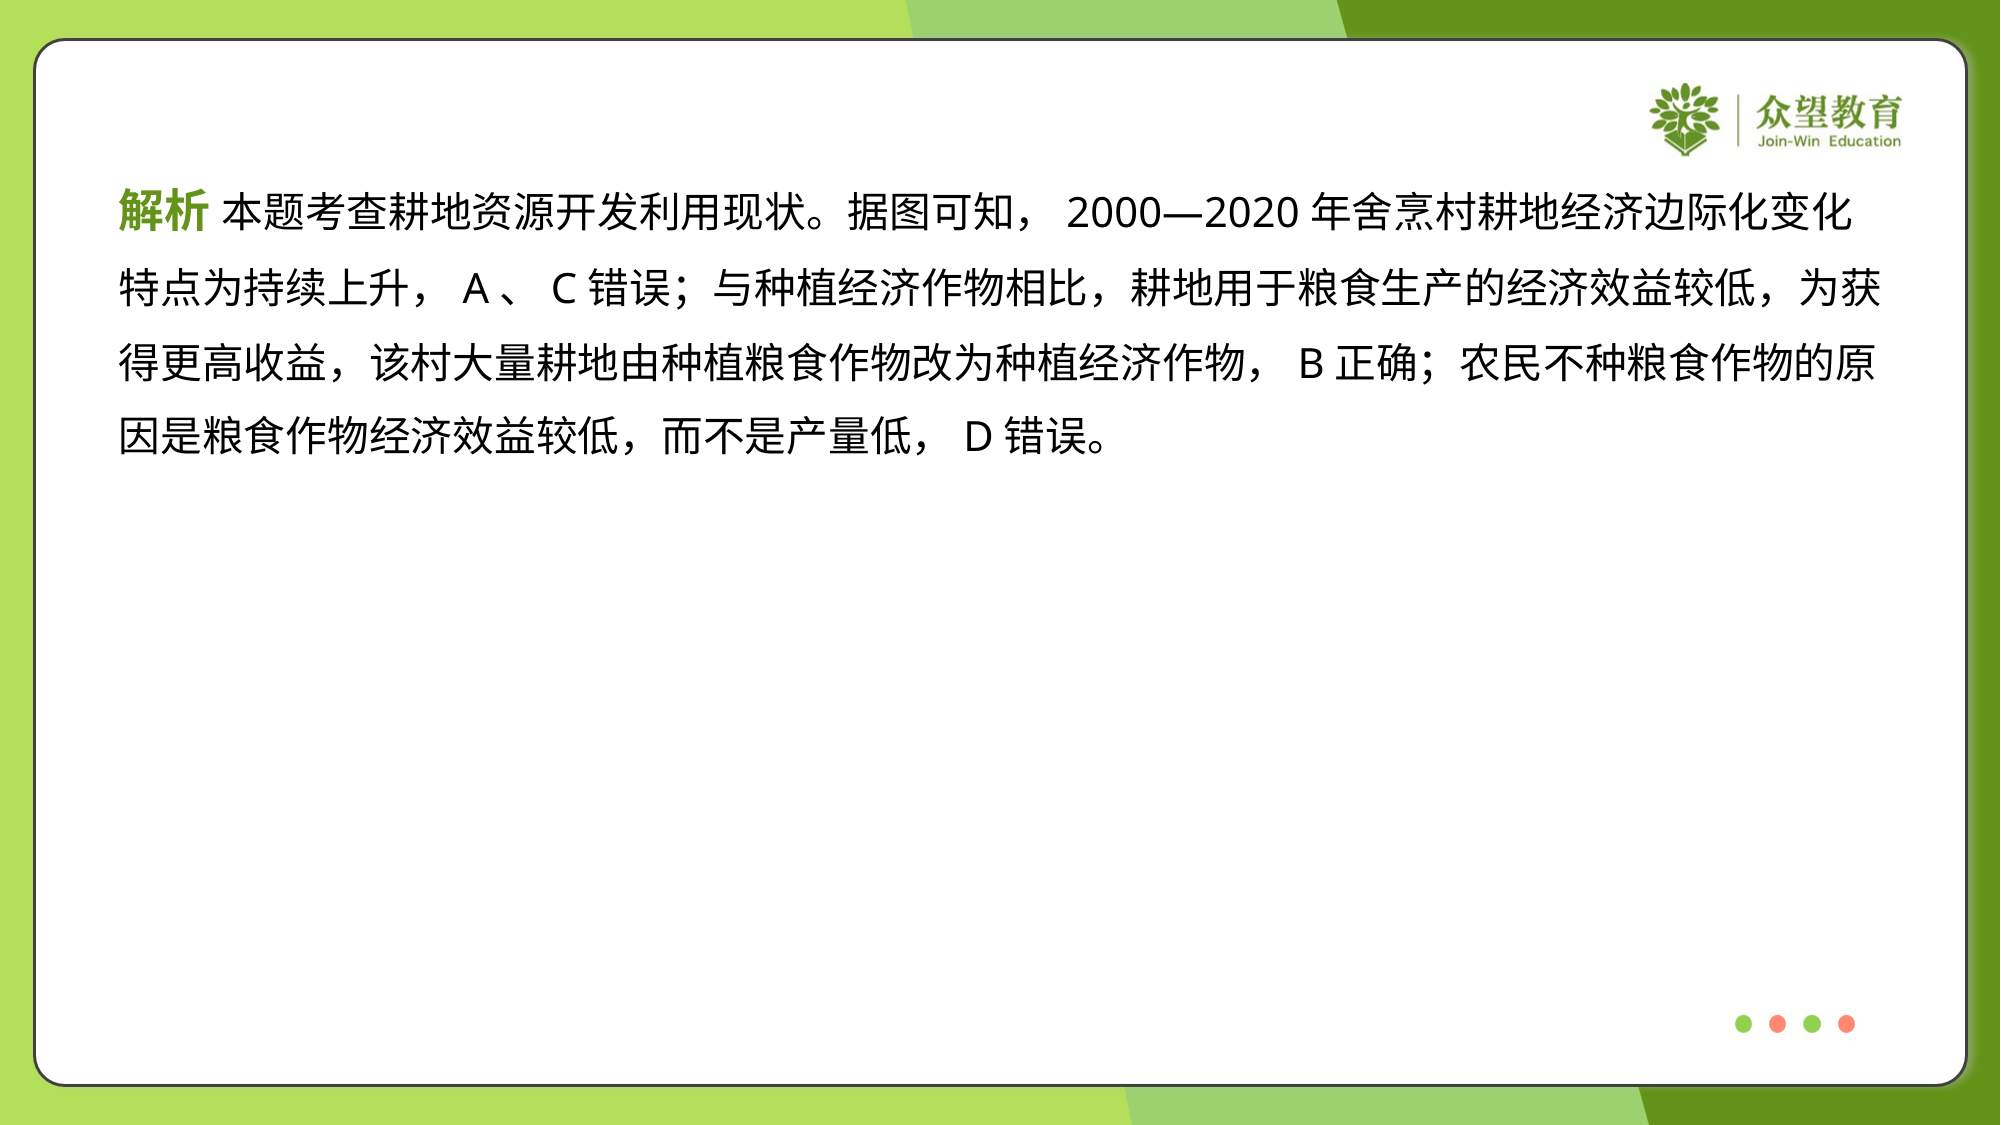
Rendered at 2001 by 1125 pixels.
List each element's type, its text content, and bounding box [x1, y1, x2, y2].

picture [0, 0, 2000, 1125]
text_box 解析 本题考查耕地资源开发利用现状。据图可知，2000—2020年舍烹村耕地经济边际化变化 特点为持续上升，A、C错误；与种植经济作物相比，耕地用于粮食生产的经济效益较低，为获 得更高收益，该村大量耕地由种植粮食作物改为种植经济作物，B正确；农民不种粮食作物的原 因是粮食作物经济效益较低，而不是产量低，D错误。 [118, 159, 1883, 452]
